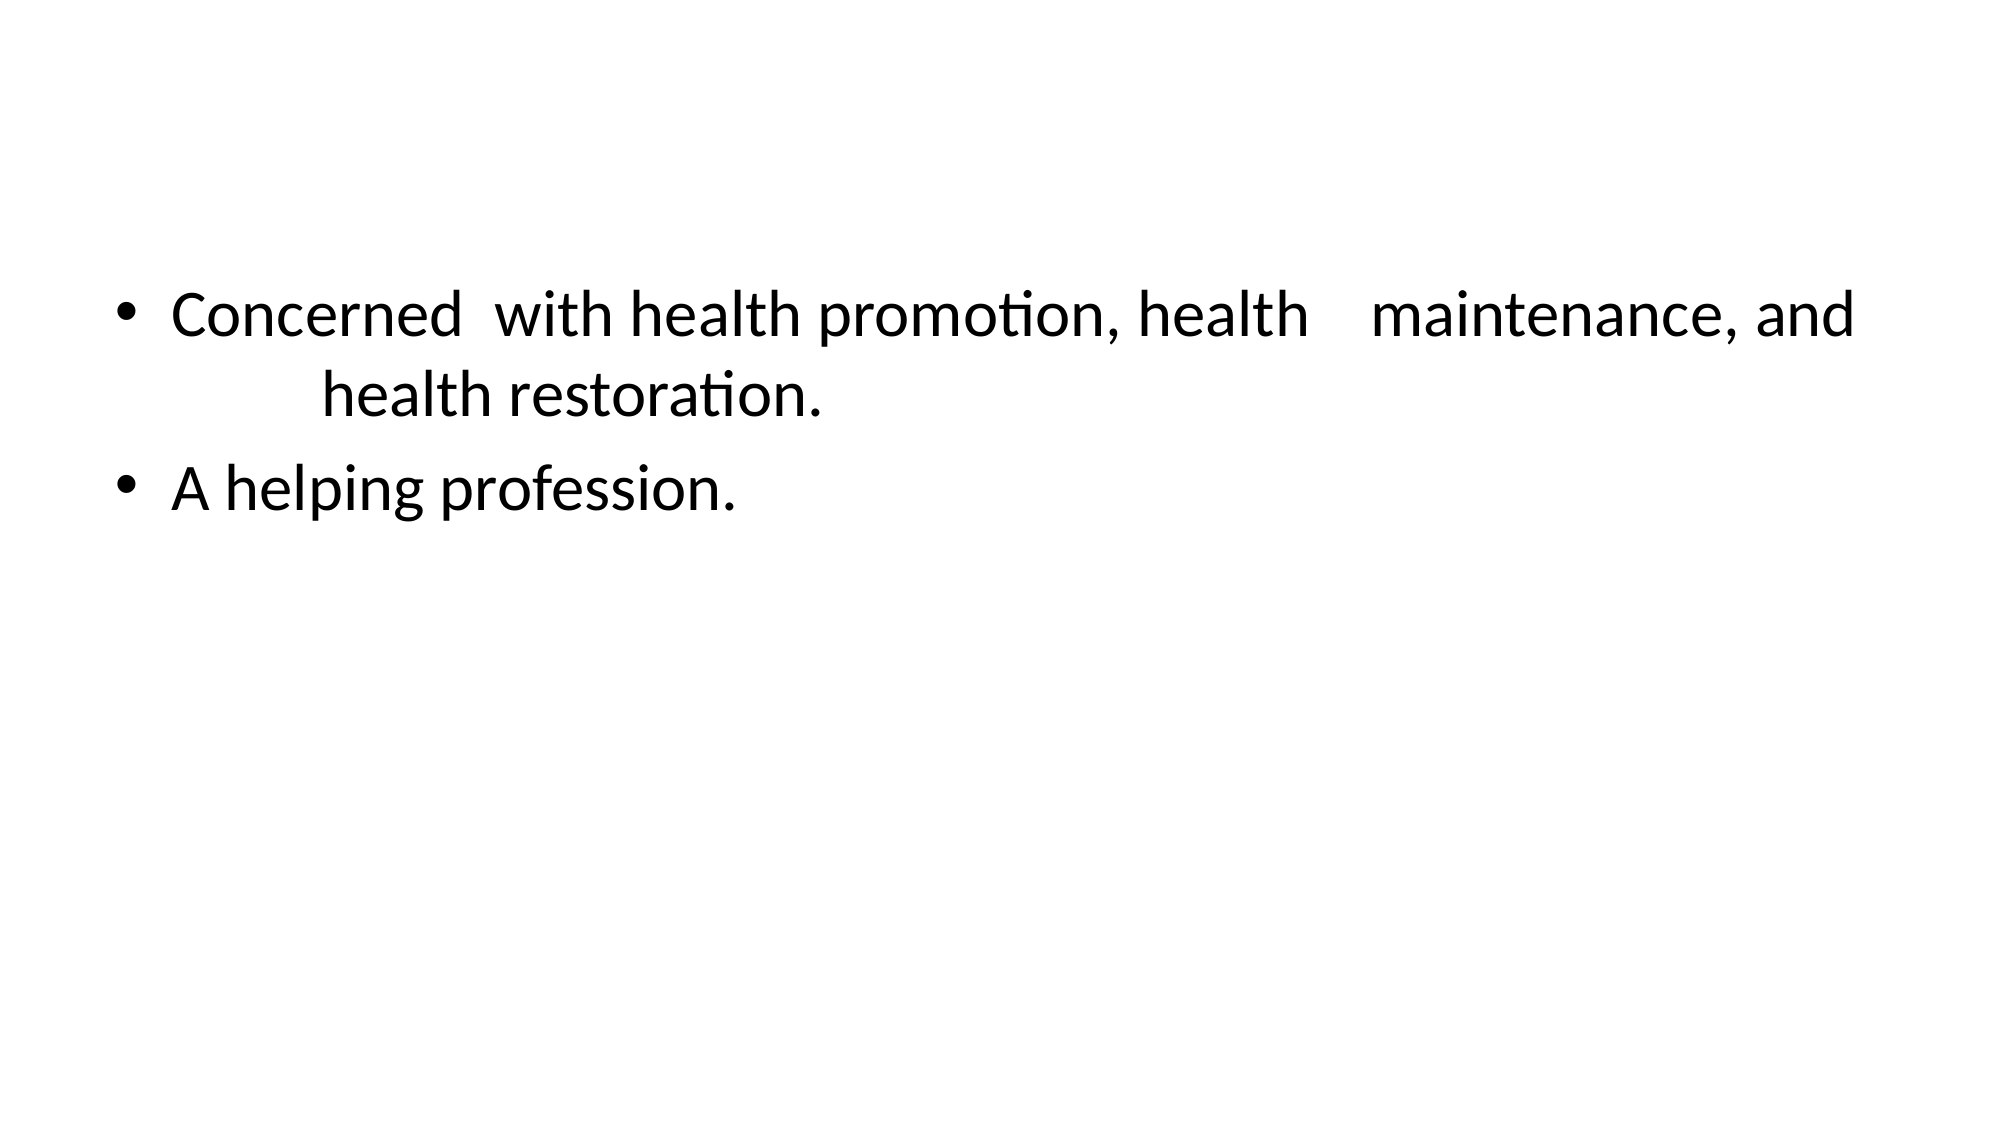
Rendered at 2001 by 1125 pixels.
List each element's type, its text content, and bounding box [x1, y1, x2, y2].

list Concerned with health promotion, health maintenance, and health restoration. A helping profession. [99, 262, 1900, 1005]
